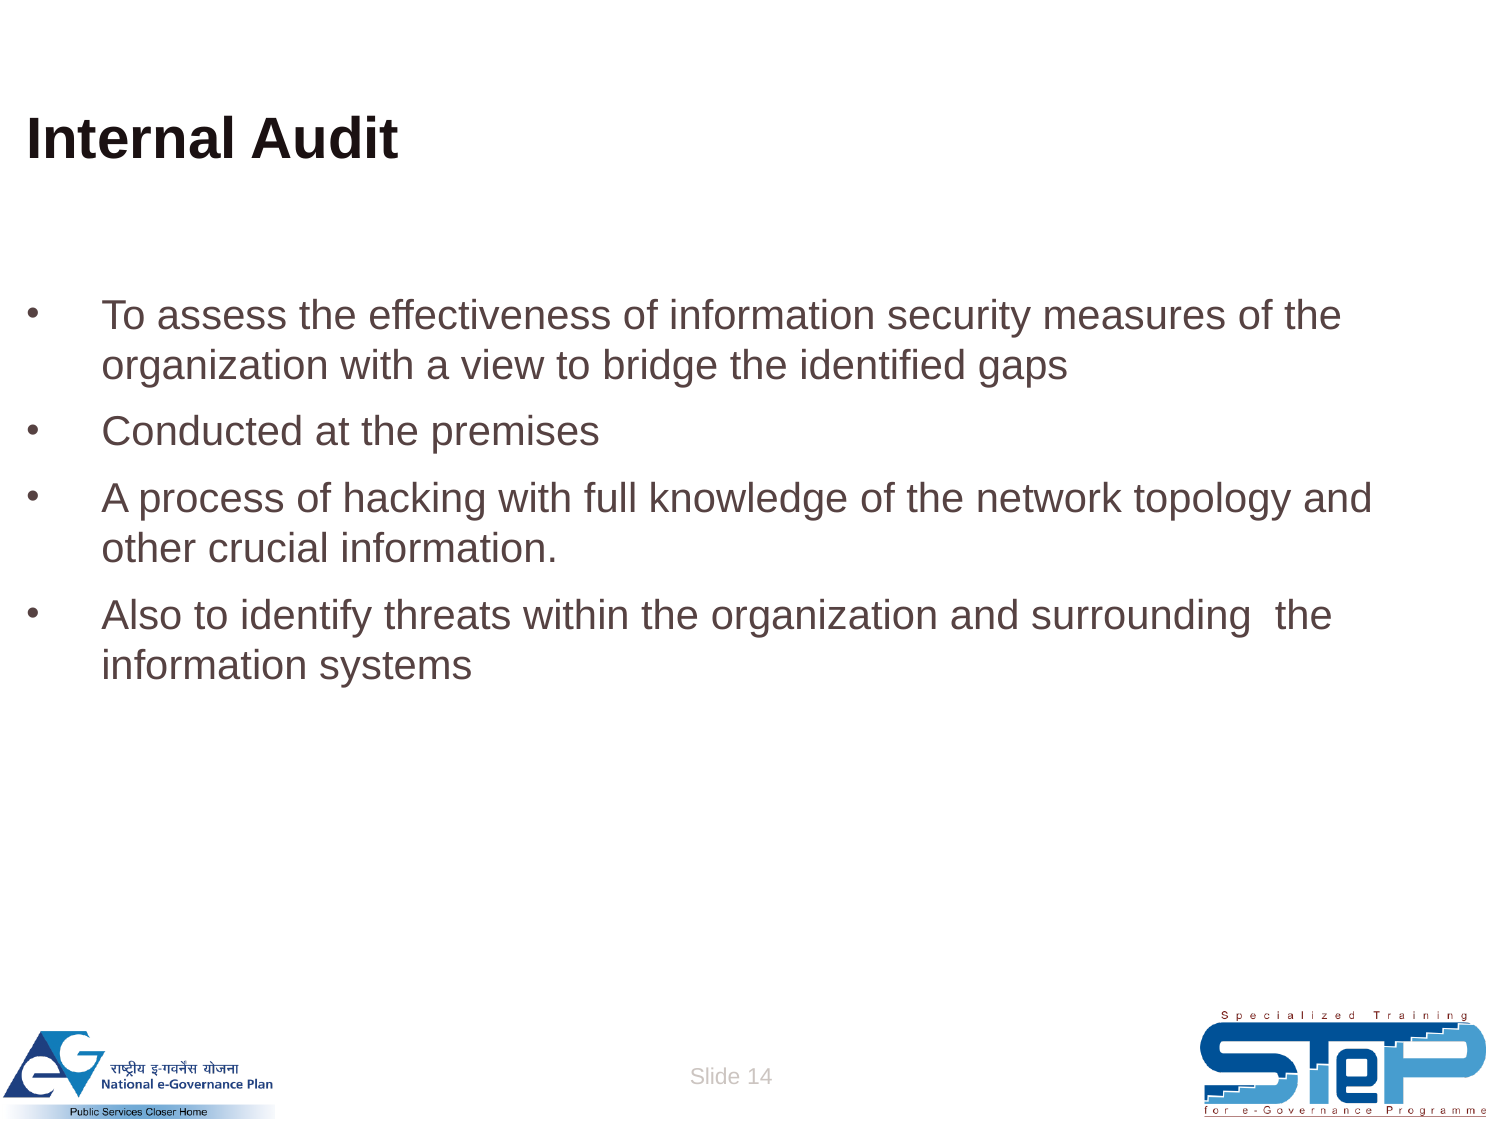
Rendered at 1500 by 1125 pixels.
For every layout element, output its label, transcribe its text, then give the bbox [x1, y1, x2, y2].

picture [1200, 1011, 1486, 1117]
list To assess the effectiveness of information security measures of the organization with a view to bridge the identified gaps Conducted at the premises A process of hacking with full knowledge of the network topology and other crucial information. Also to identify threats within the organization and surrounding the information systems [26, 287, 1474, 999]
title Internal Audit [26, 99, 1472, 224]
picture [2, 1031, 275, 1119]
